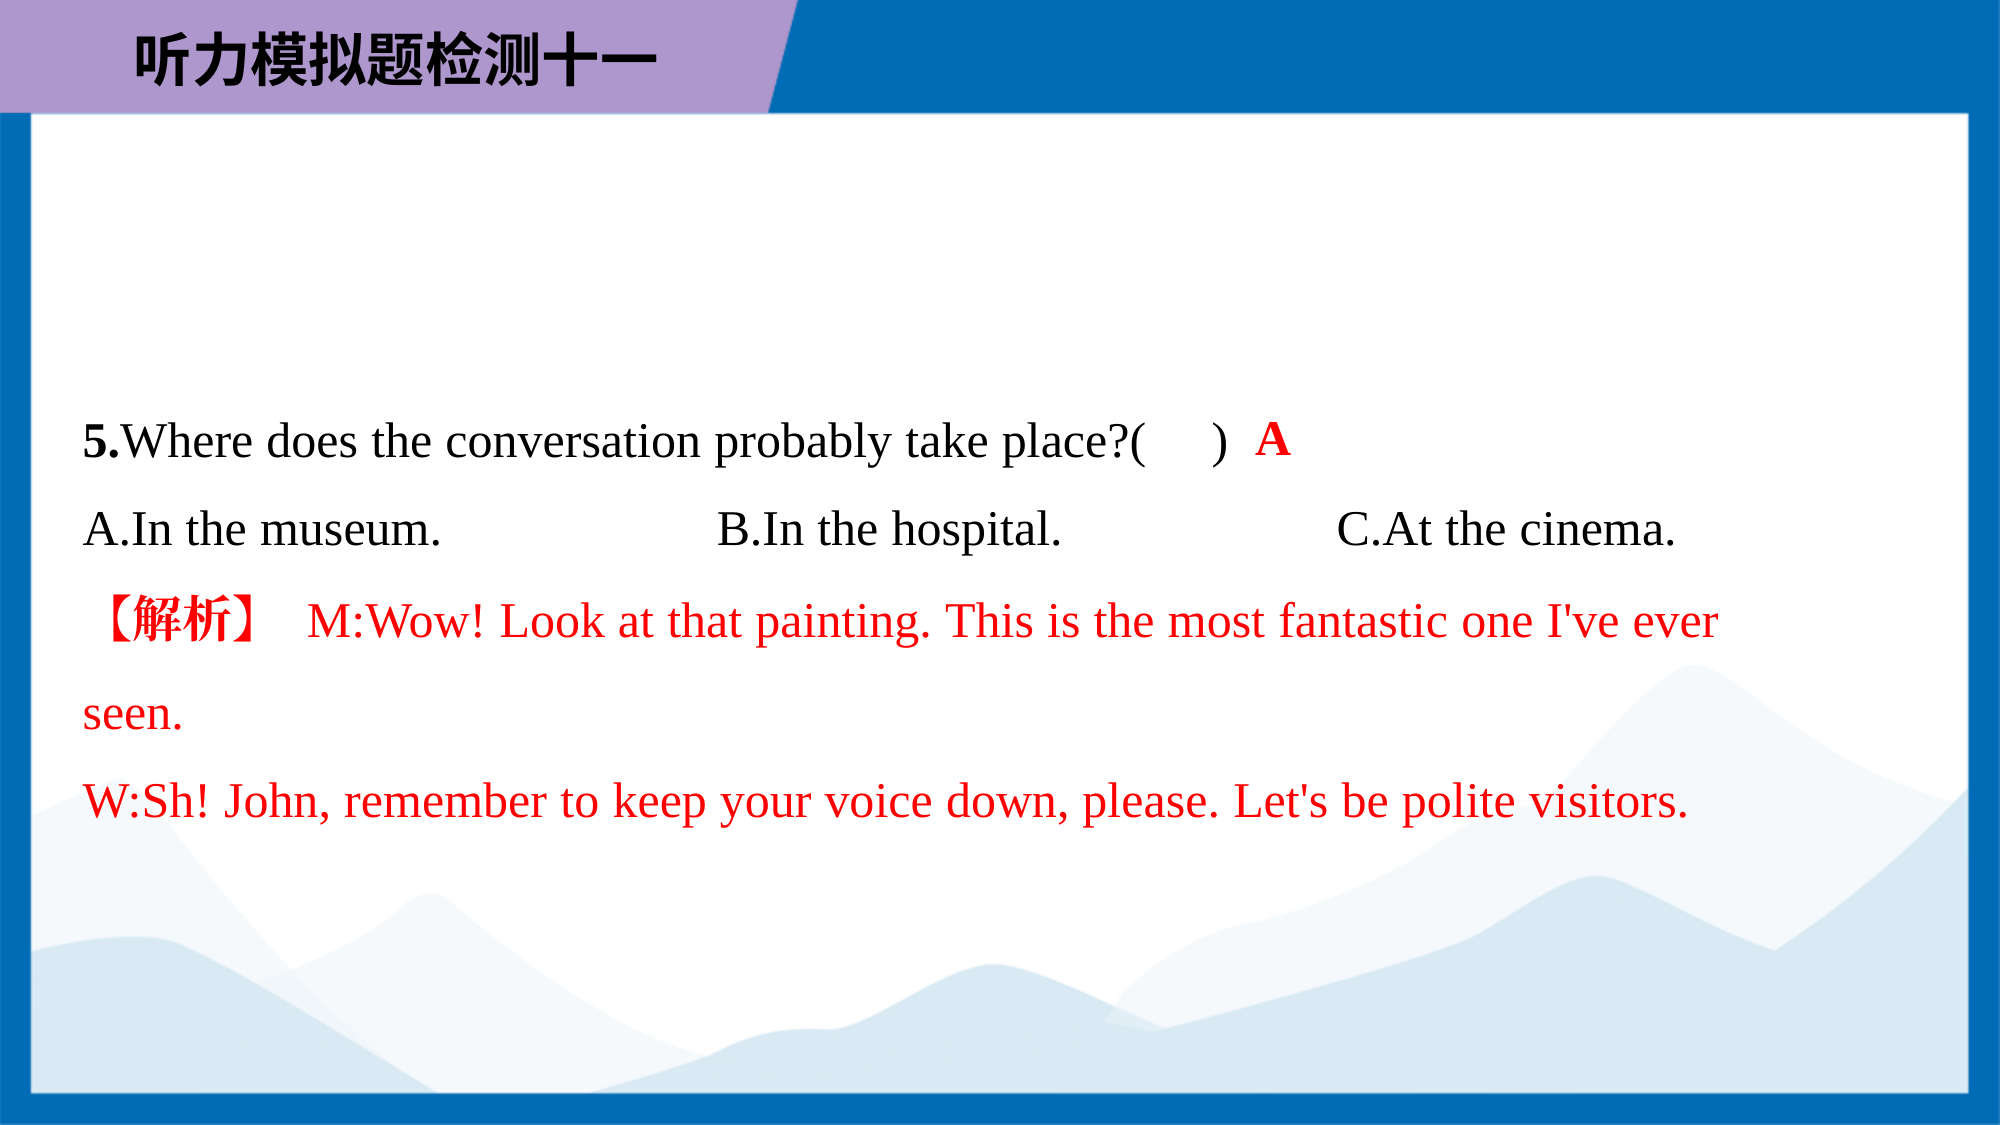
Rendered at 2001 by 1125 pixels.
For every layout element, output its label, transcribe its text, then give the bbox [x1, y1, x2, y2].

text_box 5.Where does the conversation probably take place?( ) [82, 379, 1917, 458]
text_box A [1237, 378, 1310, 457]
text_box A.In the museum. B.In the hospital. C.At the cinema. [82, 467, 1917, 546]
text_box 【解析】 M:Wow! Look at that painting. This is the most fantastic one I've ever seen. W:Sh! John, remember to keep your voice down, please. Let's be polite visitors. [82, 556, 1917, 818]
picture [0, 0, 2000, 1125]
